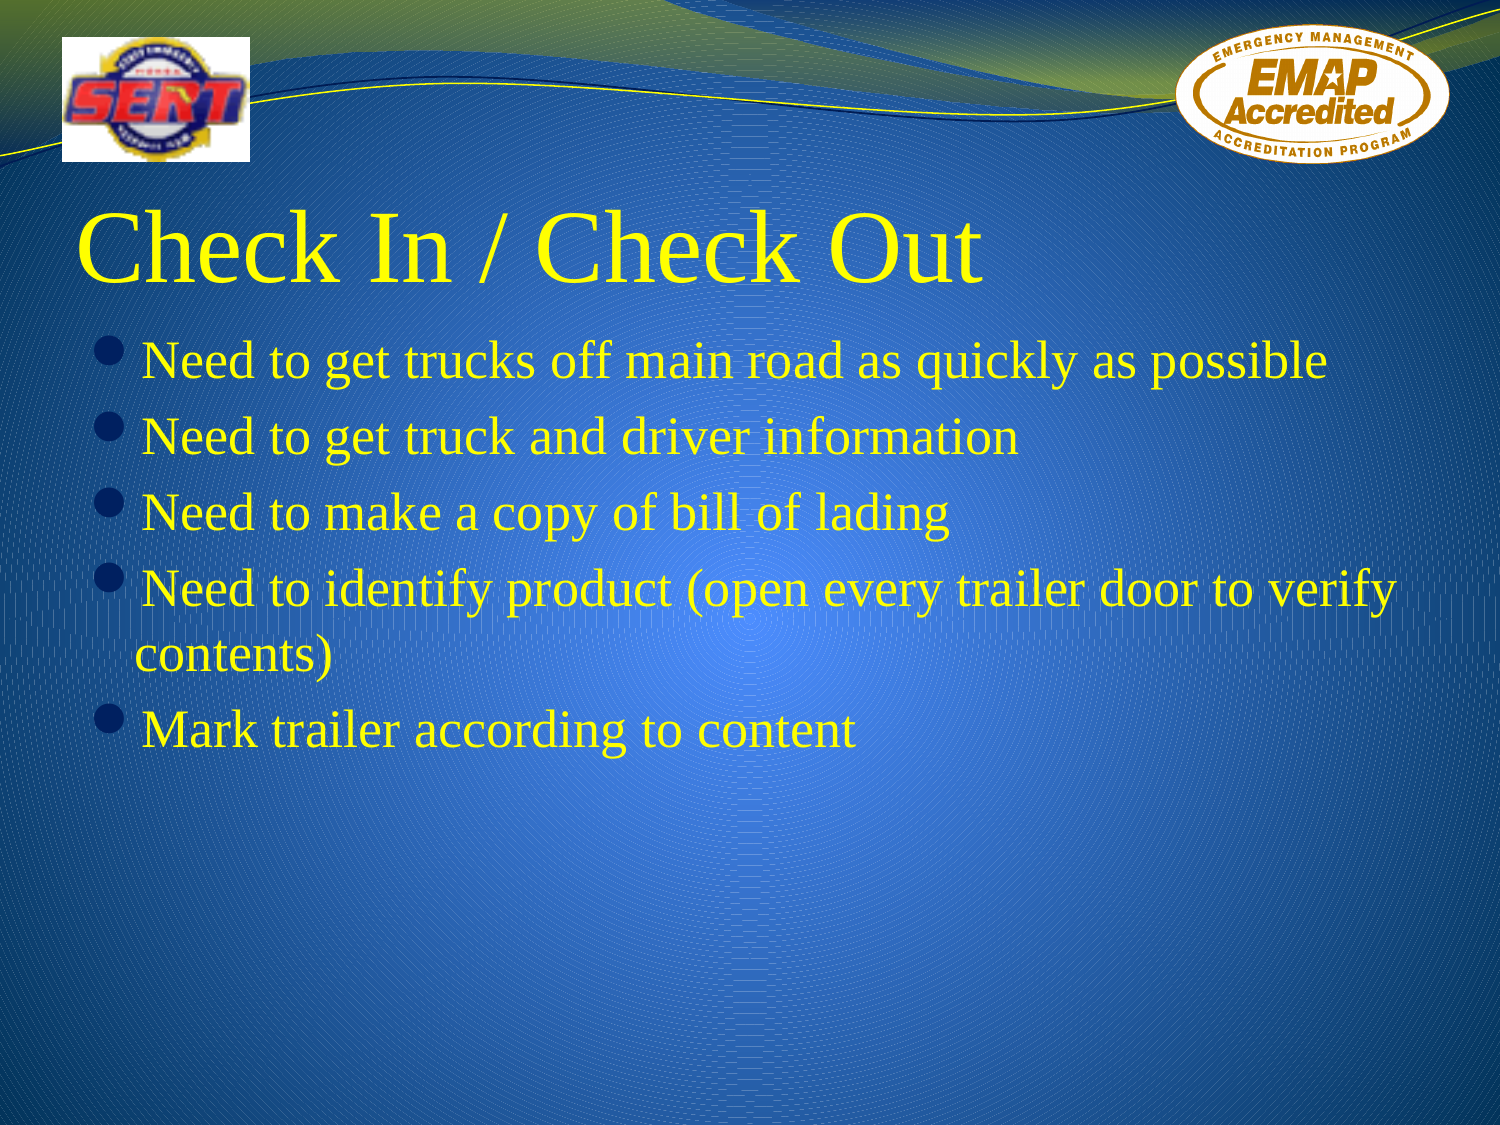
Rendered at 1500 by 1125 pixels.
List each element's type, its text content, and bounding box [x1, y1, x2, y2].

picture [1175, 24, 1450, 164]
title Check In / Check Out [75, 115, 1425, 303]
picture [62, 37, 250, 162]
list Need to get trucks off main road as quickly as possible Need to get truck and driver information Need to make a copy of bill of lading Need to identify product (open every trailer door to verify contents) Mark trailer according to content [75, 317, 1425, 1038]
